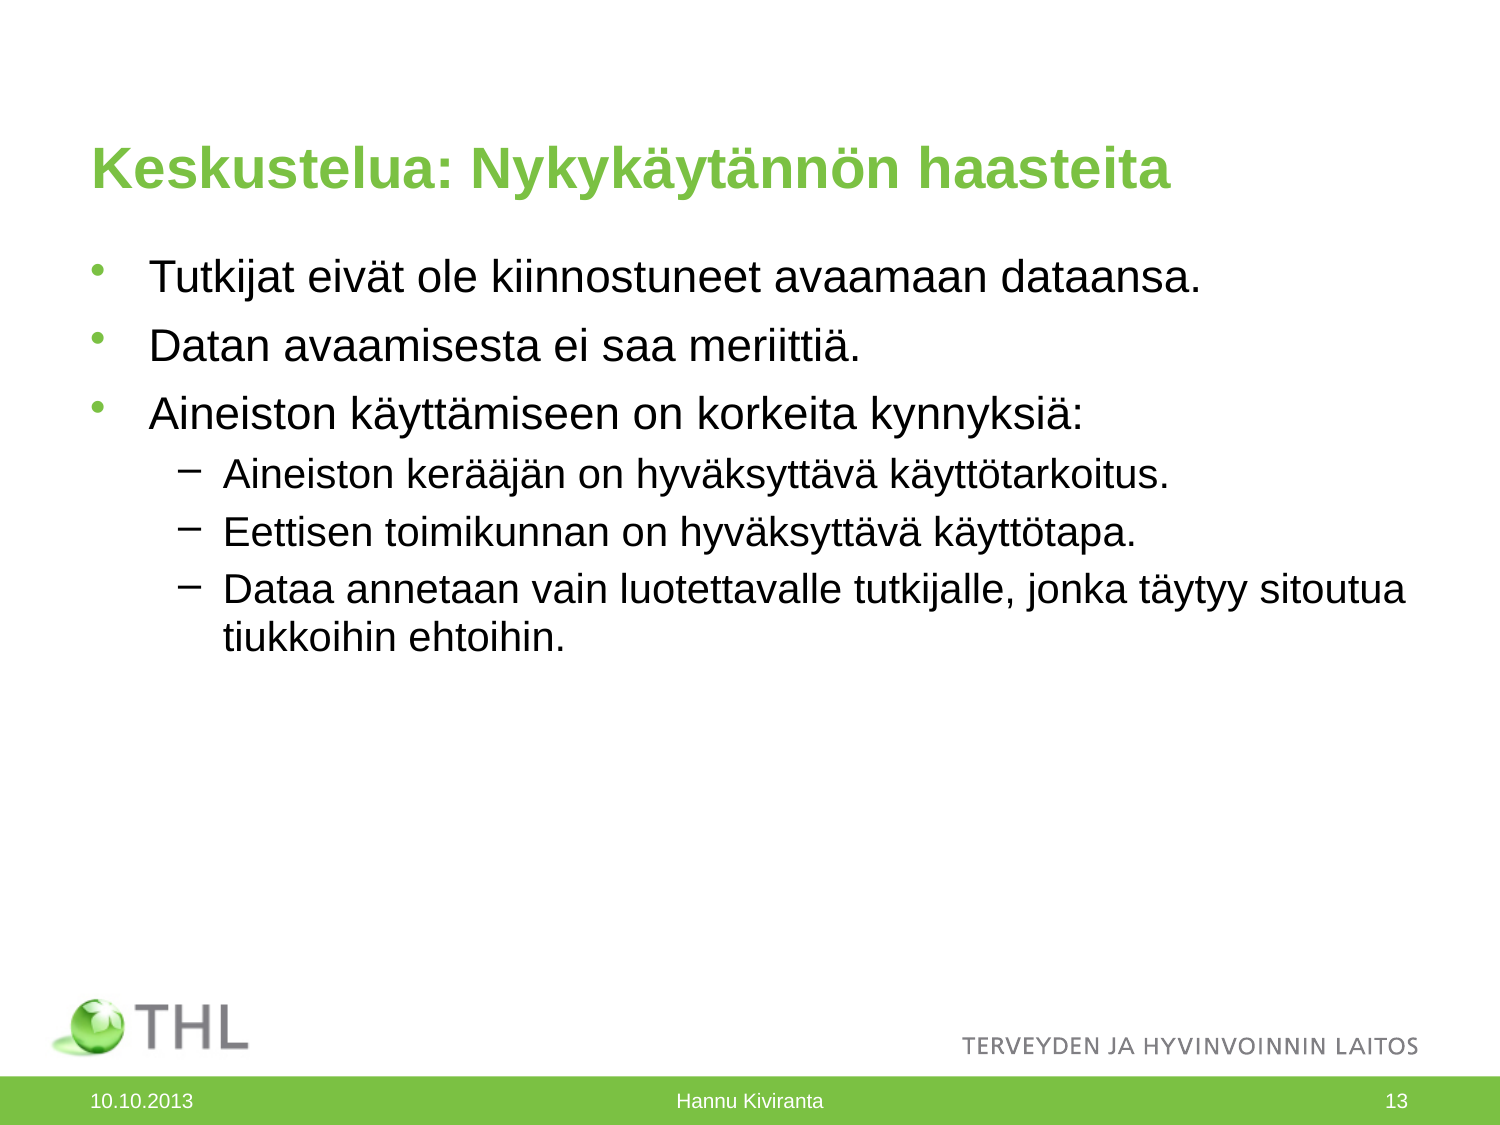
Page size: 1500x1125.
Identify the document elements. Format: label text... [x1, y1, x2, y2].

title Keskustelua: Nykykäytännön haasteita [76, 42, 1424, 208]
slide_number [74, 1082, 253, 1118]
footer Hannu Kiviranta [253, 1082, 1245, 1118]
slide_number 13 [1245, 1082, 1424, 1118]
list Tutkijat eivät ole kiinnostuneet avaamaan dataansa. Datan avaamisesta ei saa meriittiä. Aineiston käyttämiseen on korkeita kynnyksiä: Aineiston kerääjän on hyväksyttävä käyttötarkoitus. Eettisen toimikunnan on hyväksyttävä käyttötapa. Dataa annetaan vain luotettavalle tutkijalle, jonka täytyy sitoutua tiukkoihin ehtoihin. [75, 243, 1424, 965]
picture [24, 983, 275, 1067]
